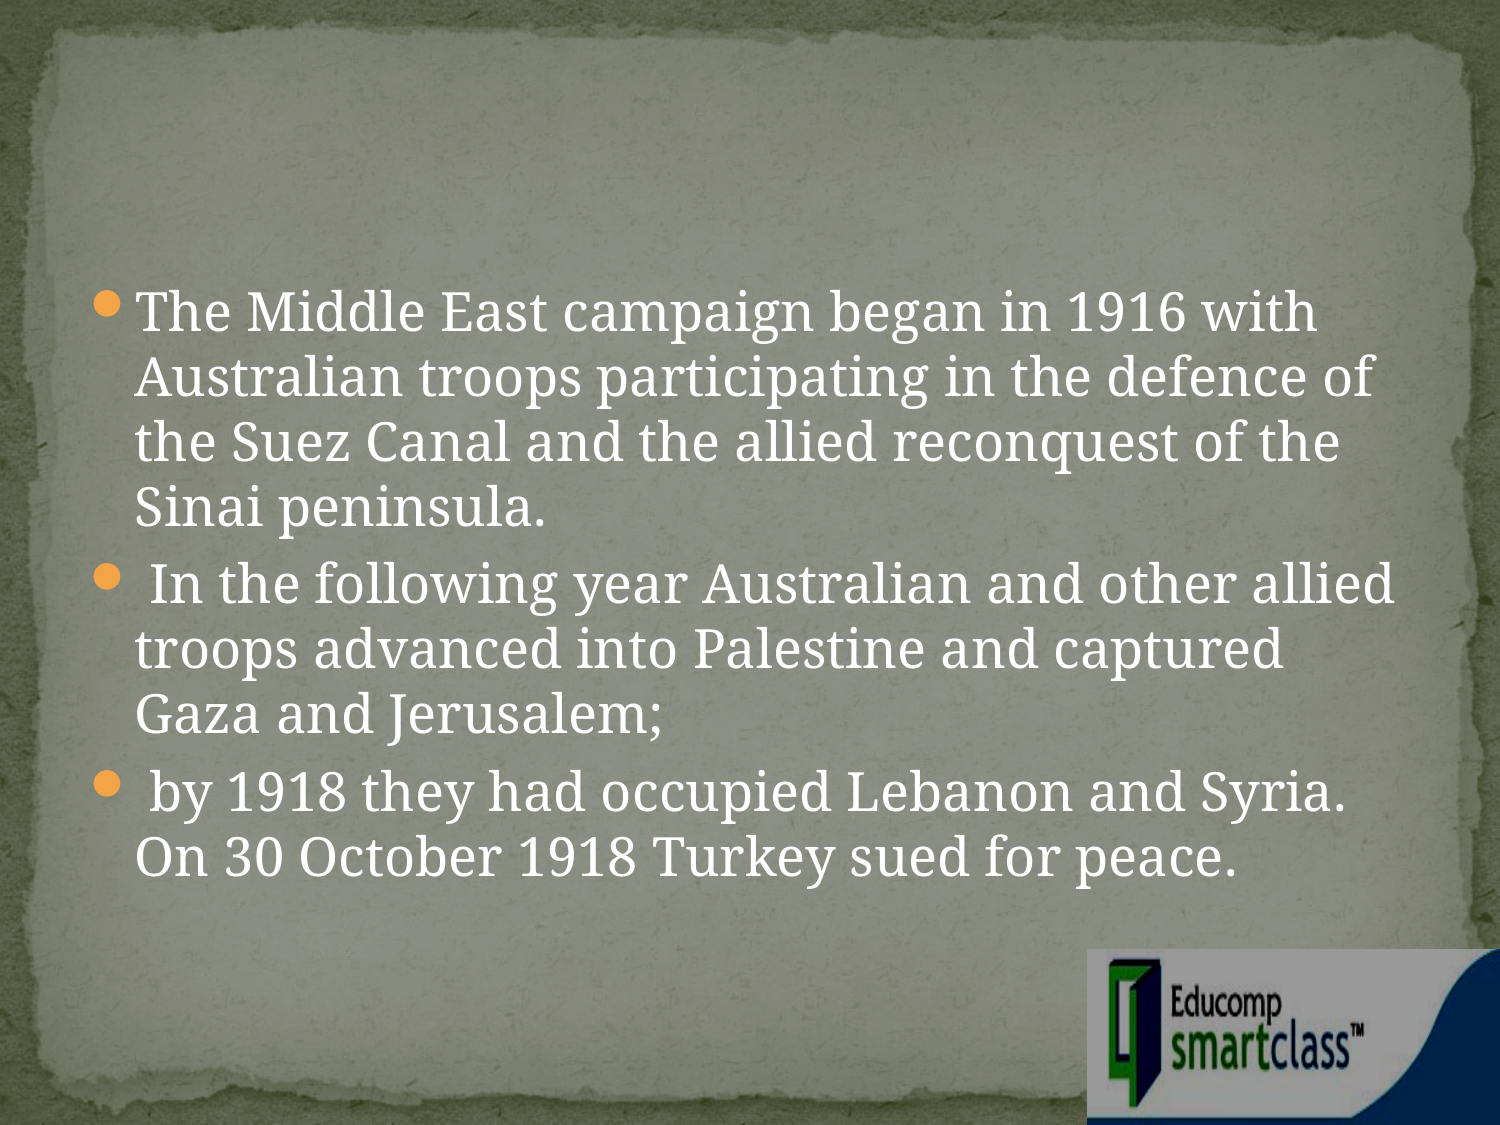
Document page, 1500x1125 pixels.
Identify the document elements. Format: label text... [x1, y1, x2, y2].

list The Middle East campaign began in 1916 with Australian troops participating in the defence of the Suez Canal and the allied reconquest of the Sinai peninsula. In the following year Australian and other allied troops advanced into Palestine and captured Gaza and Jerusalem; by 1918 they had occupied Lebanon and Syria. On 30 October 1918 Turkey sued for peace. [75, 37, 1425, 1005]
picture [1087, 949, 1500, 1125]
